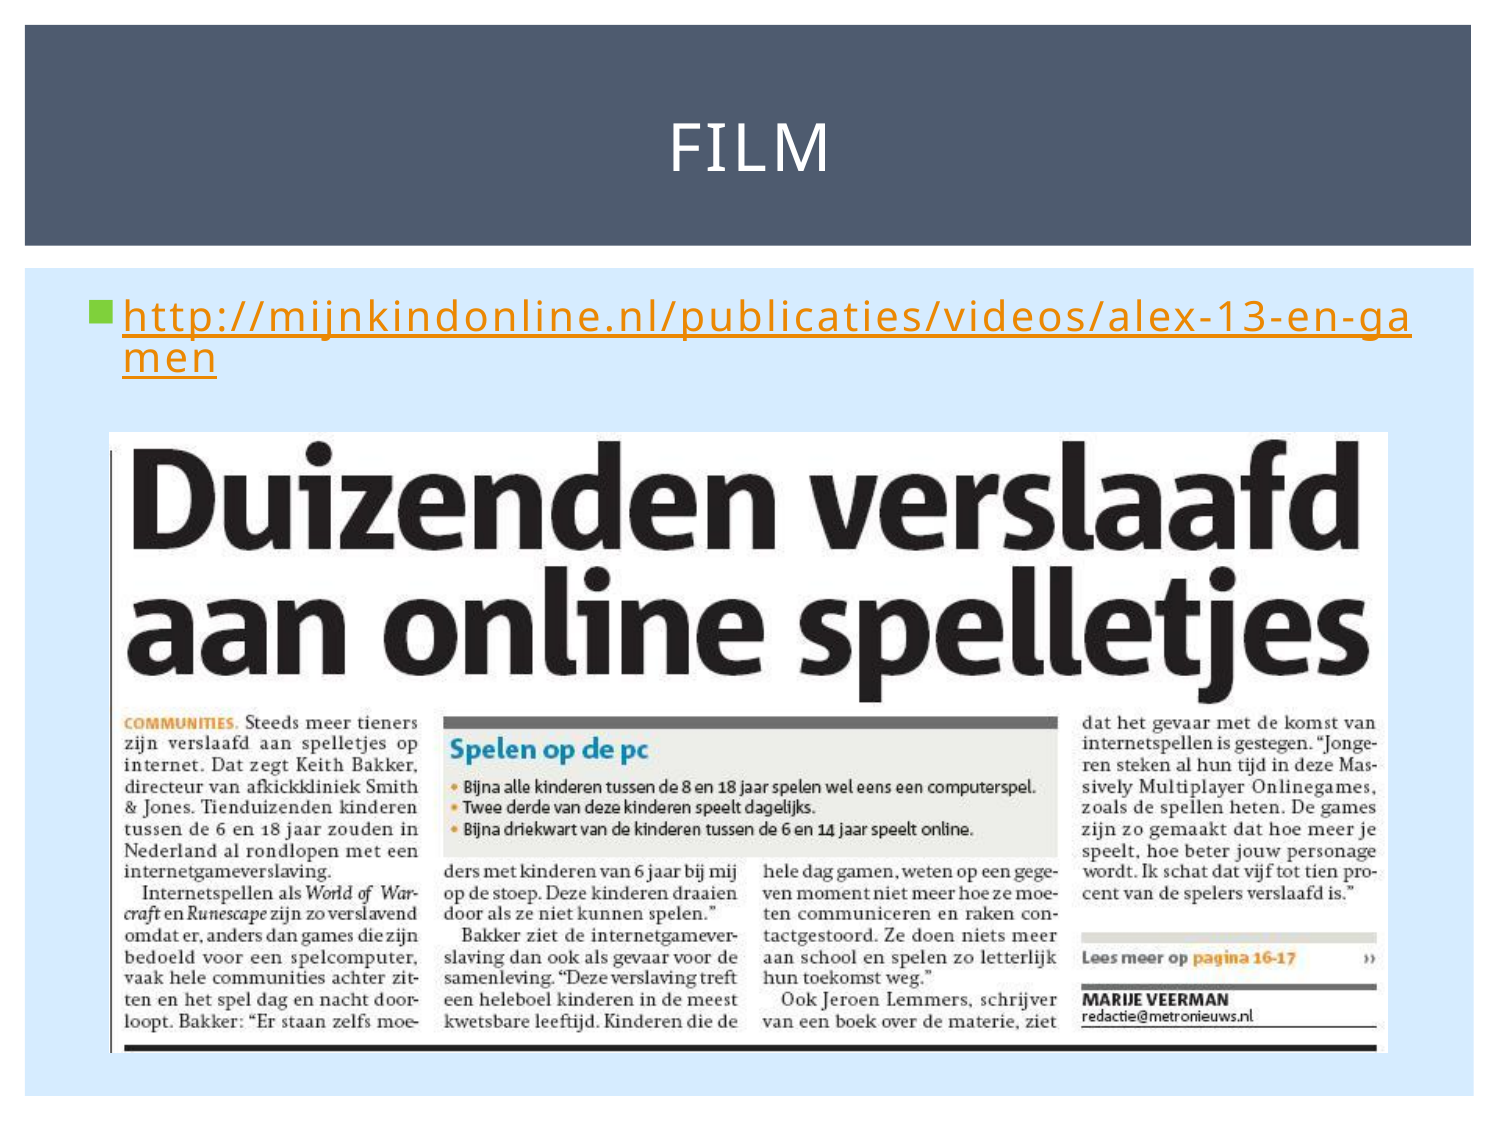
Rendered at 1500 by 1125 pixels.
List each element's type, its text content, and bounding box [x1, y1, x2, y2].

picture [108, 432, 1388, 1054]
list http://mijnkindonline.nl/publicaties/videos/alex-13-en-gamen [62, 281, 1442, 1005]
title Film [62, 58, 1438, 232]
